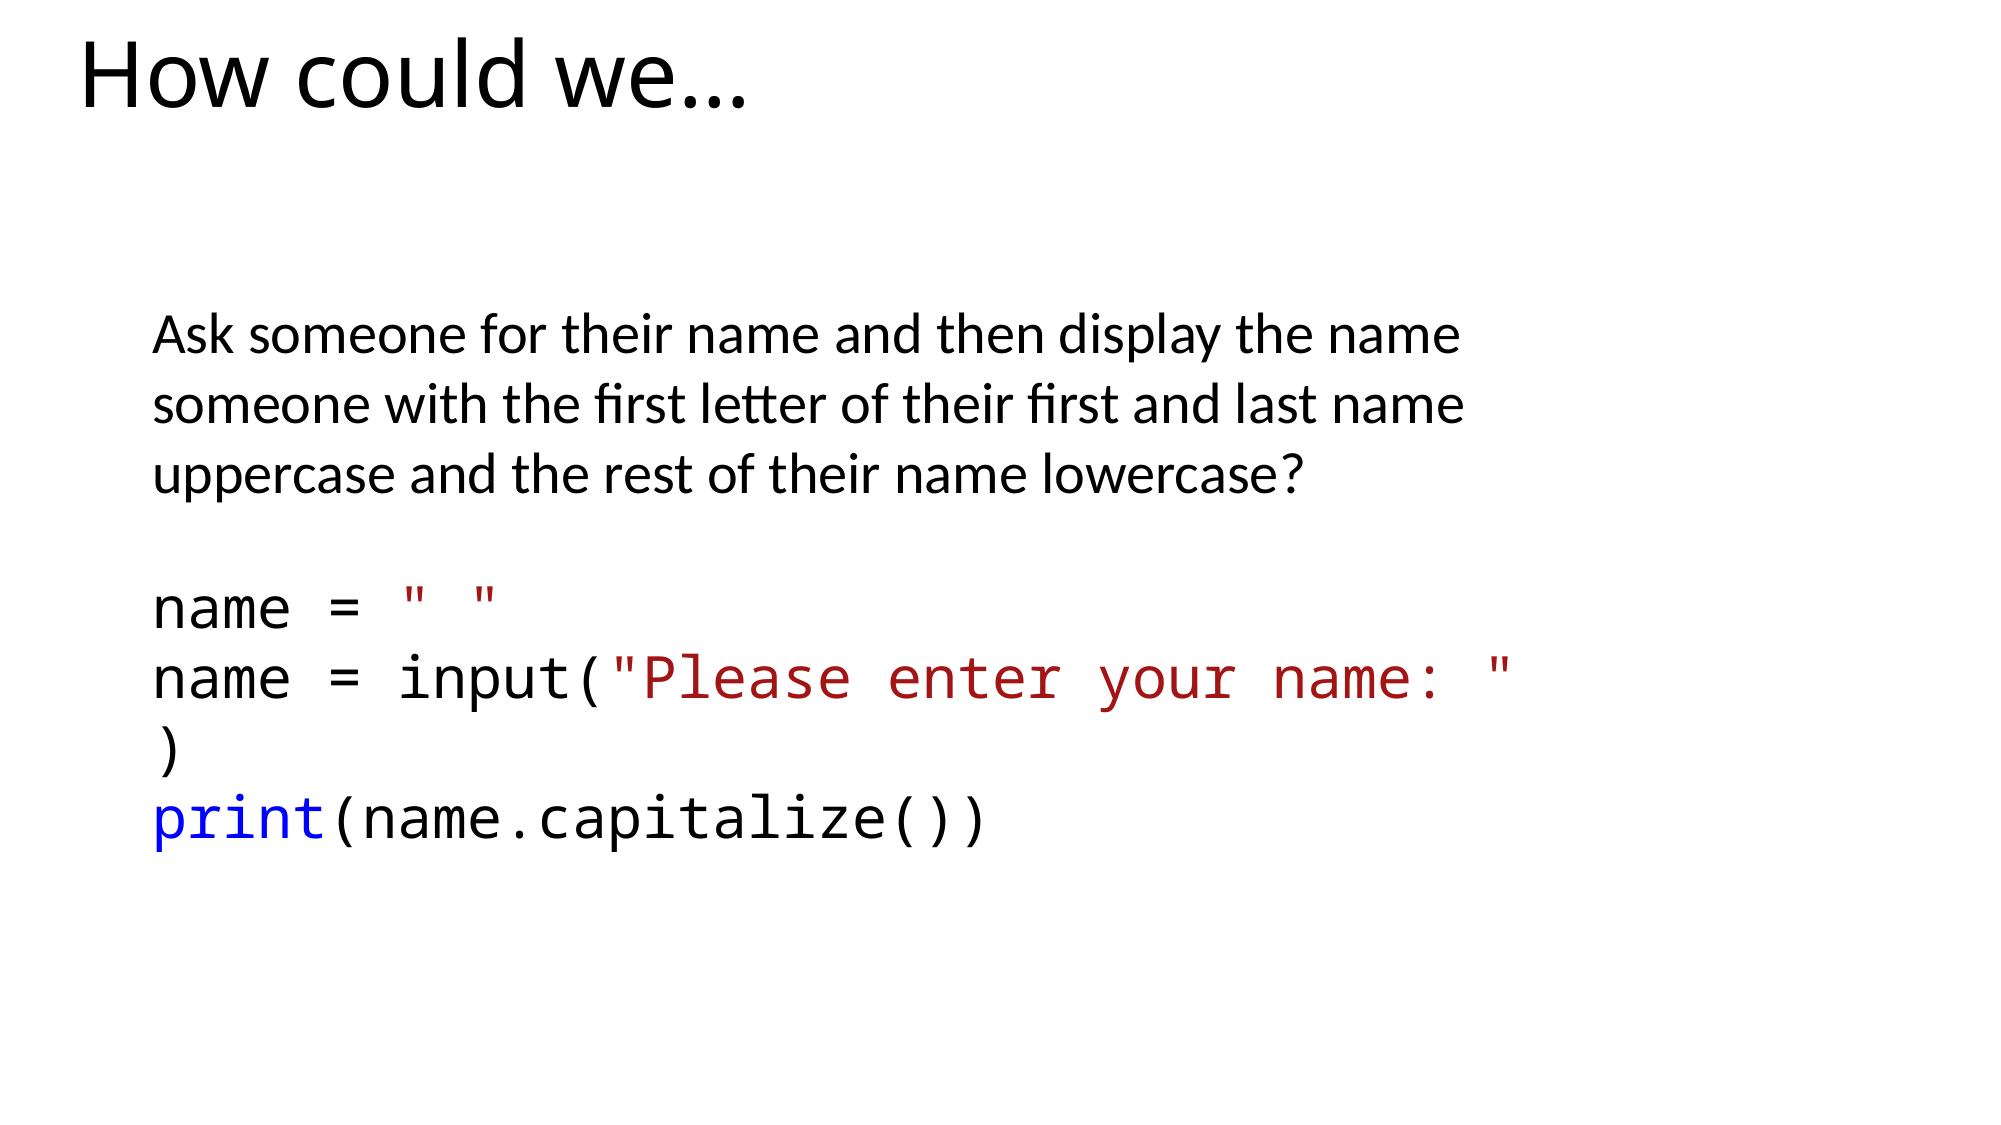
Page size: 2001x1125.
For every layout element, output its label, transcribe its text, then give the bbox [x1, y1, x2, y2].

title How could we… [62, 29, 1953, 205]
text_box name = " " name = input("Please enter your name: ") print(name.capitalize()) [137, 562, 1553, 858]
text_box Ask someone for their name and then display the name someone with the first letter of their first and last name uppercase and the rest of their name lowercase? [137, 287, 1598, 583]
